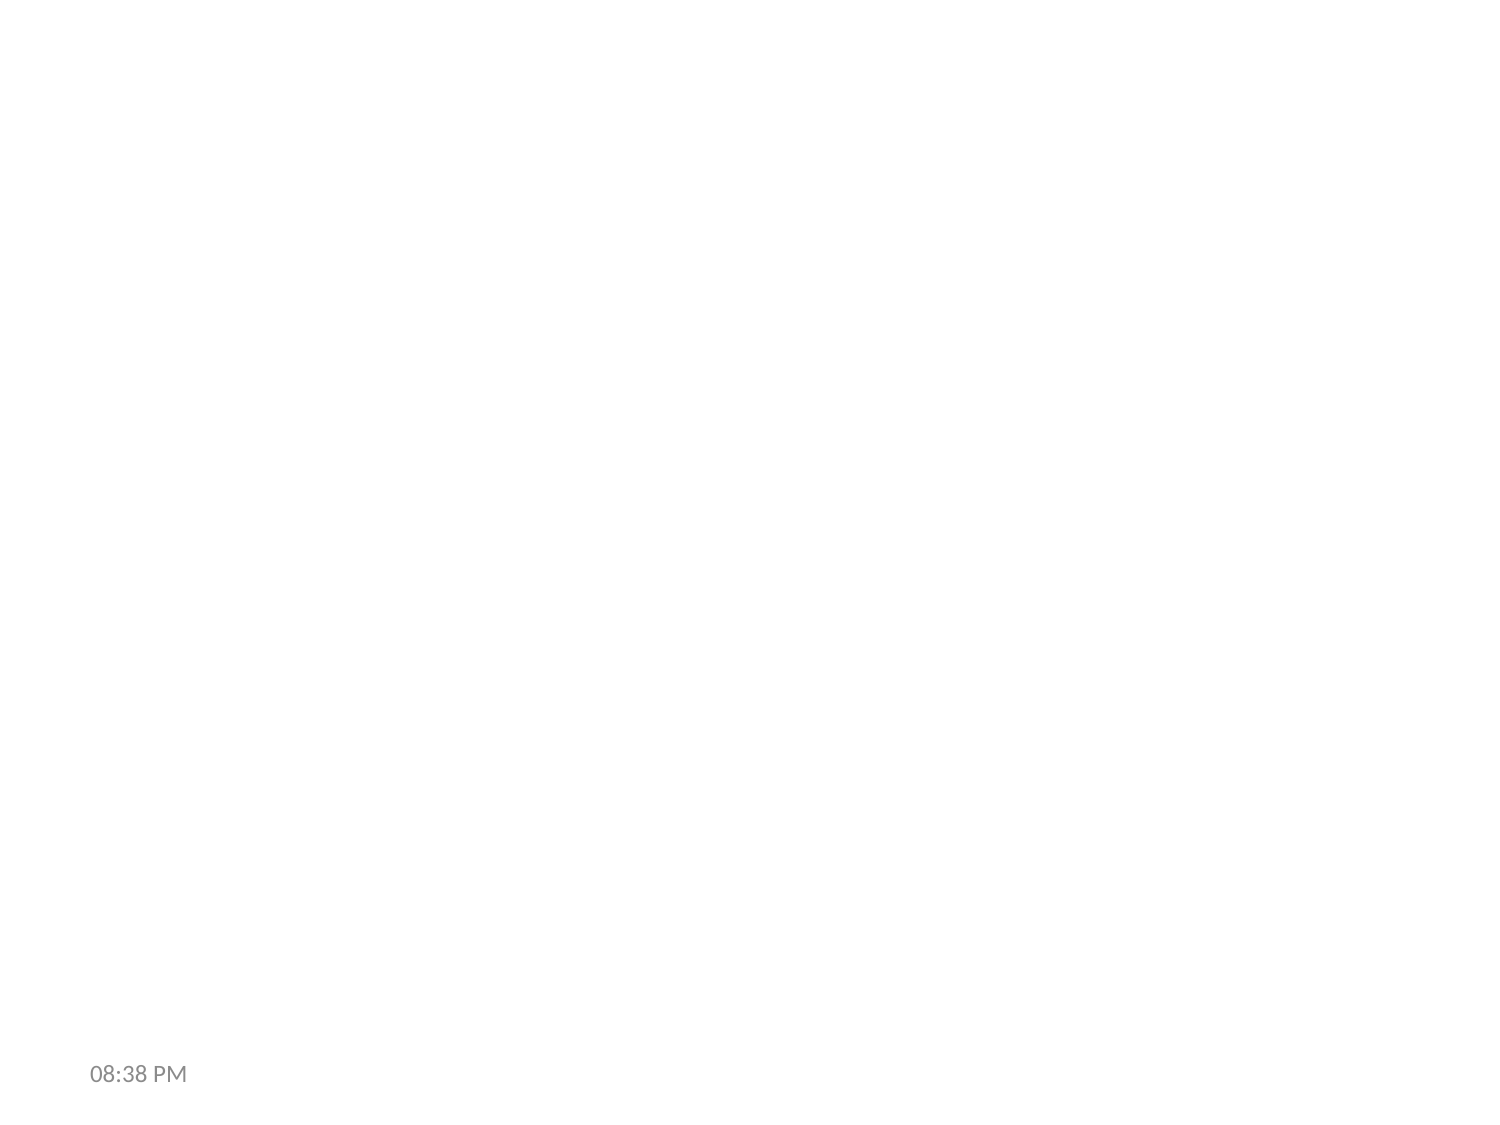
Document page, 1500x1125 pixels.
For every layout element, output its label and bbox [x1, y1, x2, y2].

slide_number [75, 1042, 425, 1103]
